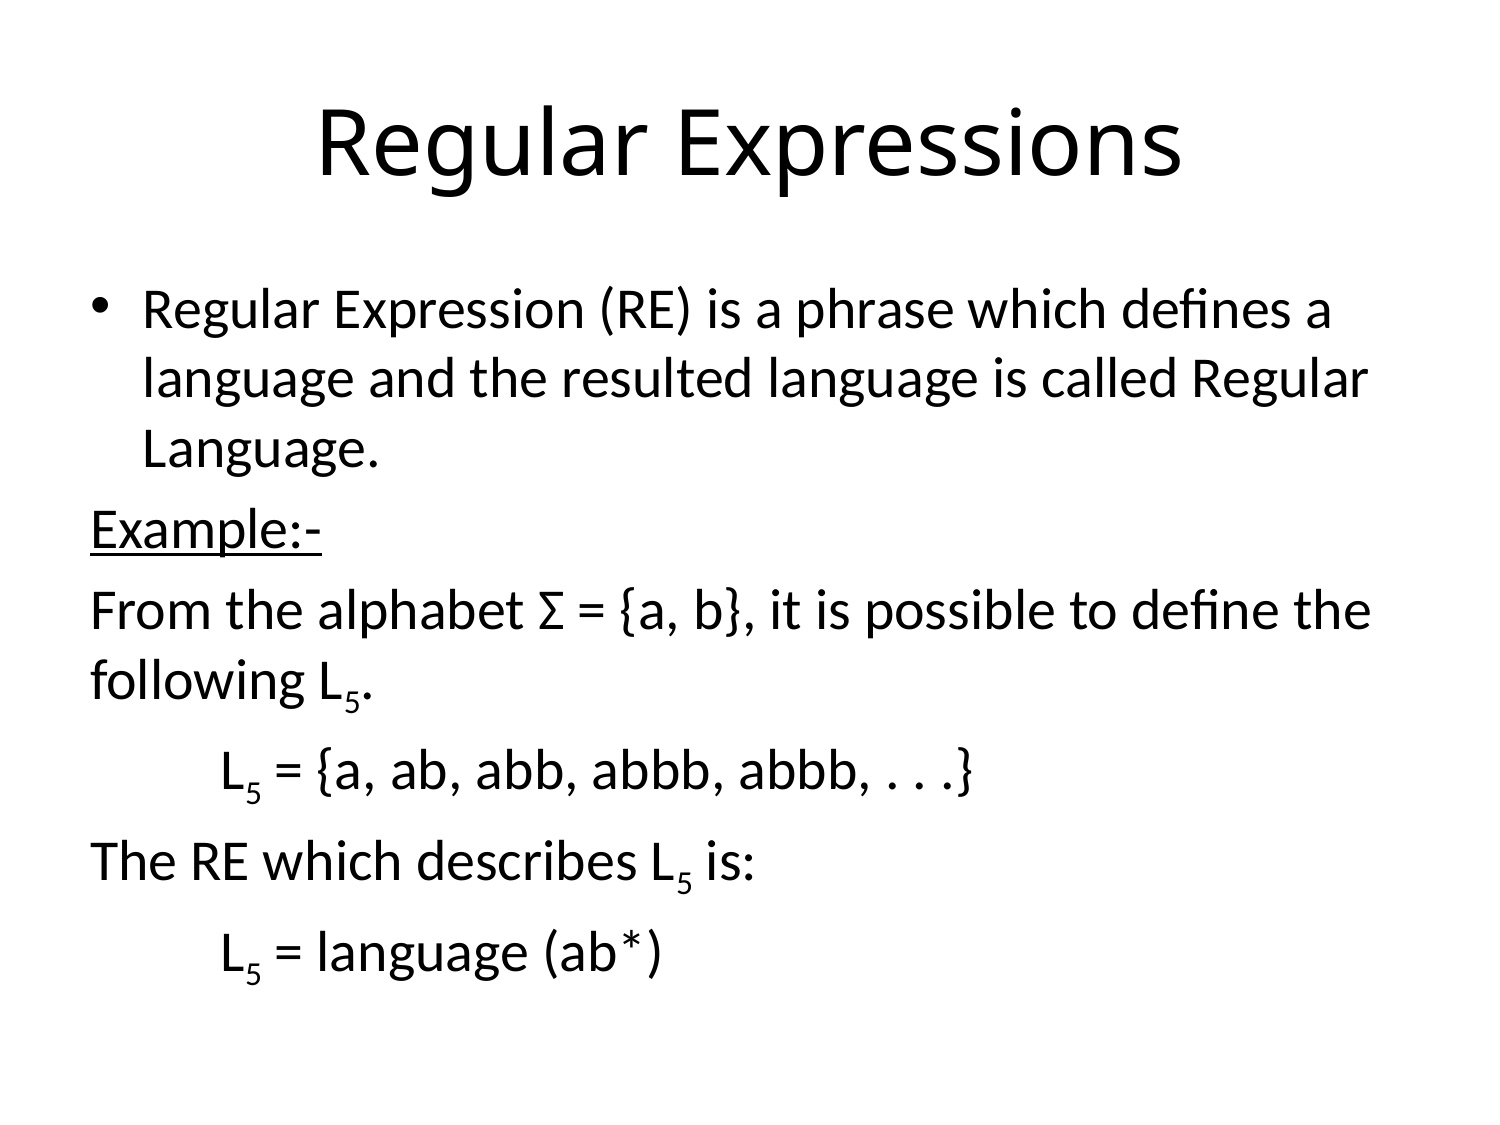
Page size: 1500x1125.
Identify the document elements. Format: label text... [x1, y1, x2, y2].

list Regular Expression (RE) is a phrase which defines a language and the resulted language is called Regular Language. Example:- From the alphabet Σ = {a, b}, it is possible to define the following L5. L5 = {a, ab, abb, abbb, abbb, . . .} The RE which describes L5 is: L5 = language (ab*) [75, 262, 1425, 1005]
title Regular Expressions [75, 45, 1425, 233]
